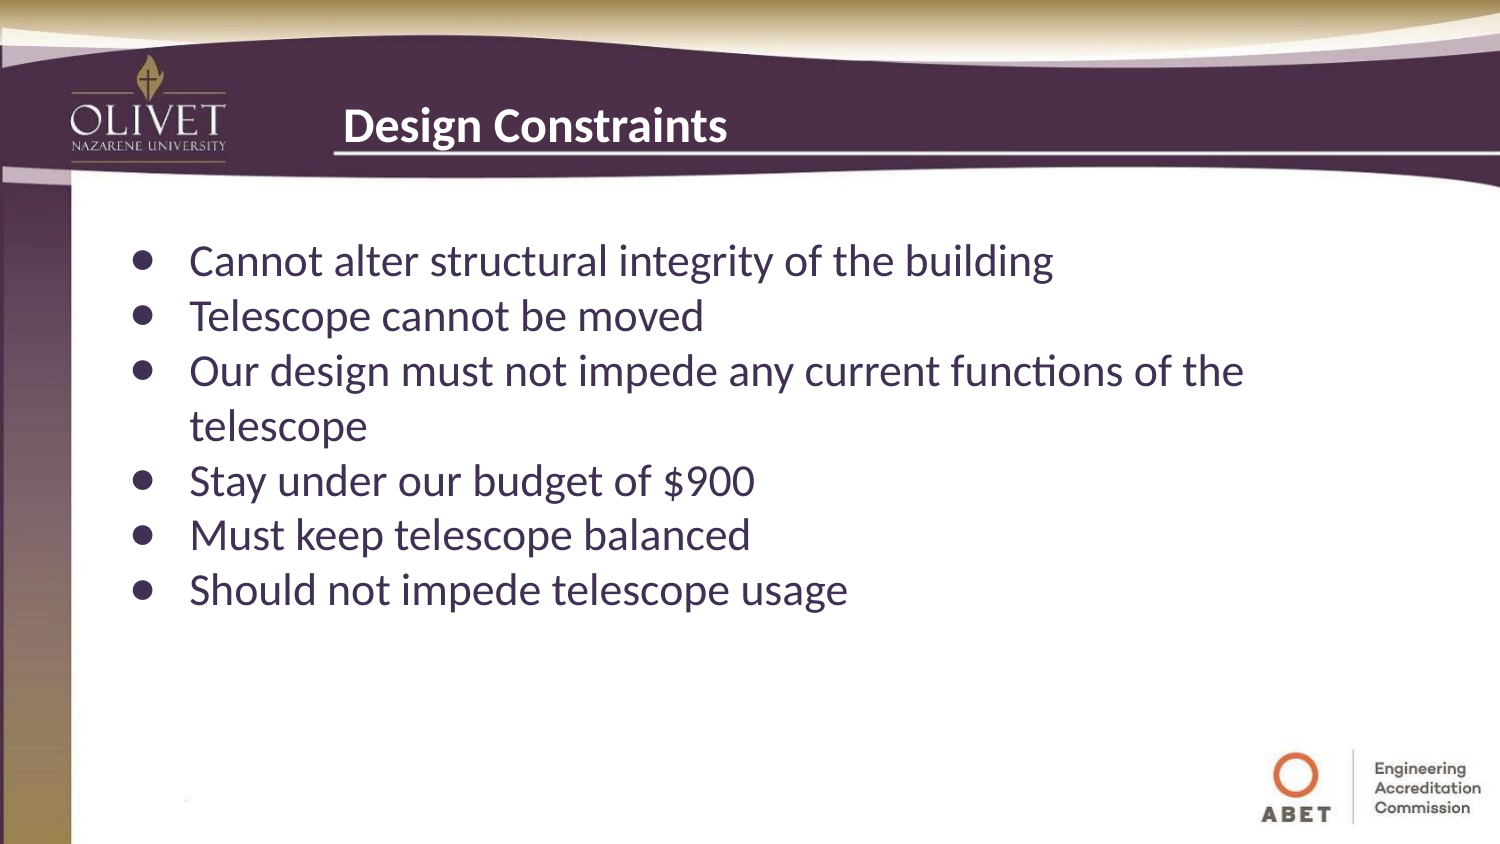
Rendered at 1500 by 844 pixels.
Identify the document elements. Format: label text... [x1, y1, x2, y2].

title Design Constraints [331, 44, 1397, 208]
list Cannot alter structural integrity of the building Telescope cannot be moved Our design must not impede any current functions of the telescope Stay under our budget of $900 Must keep telescope balanced Should not impede telescope usage [103, 224, 1397, 760]
picture [0, 0, 1500, 844]
